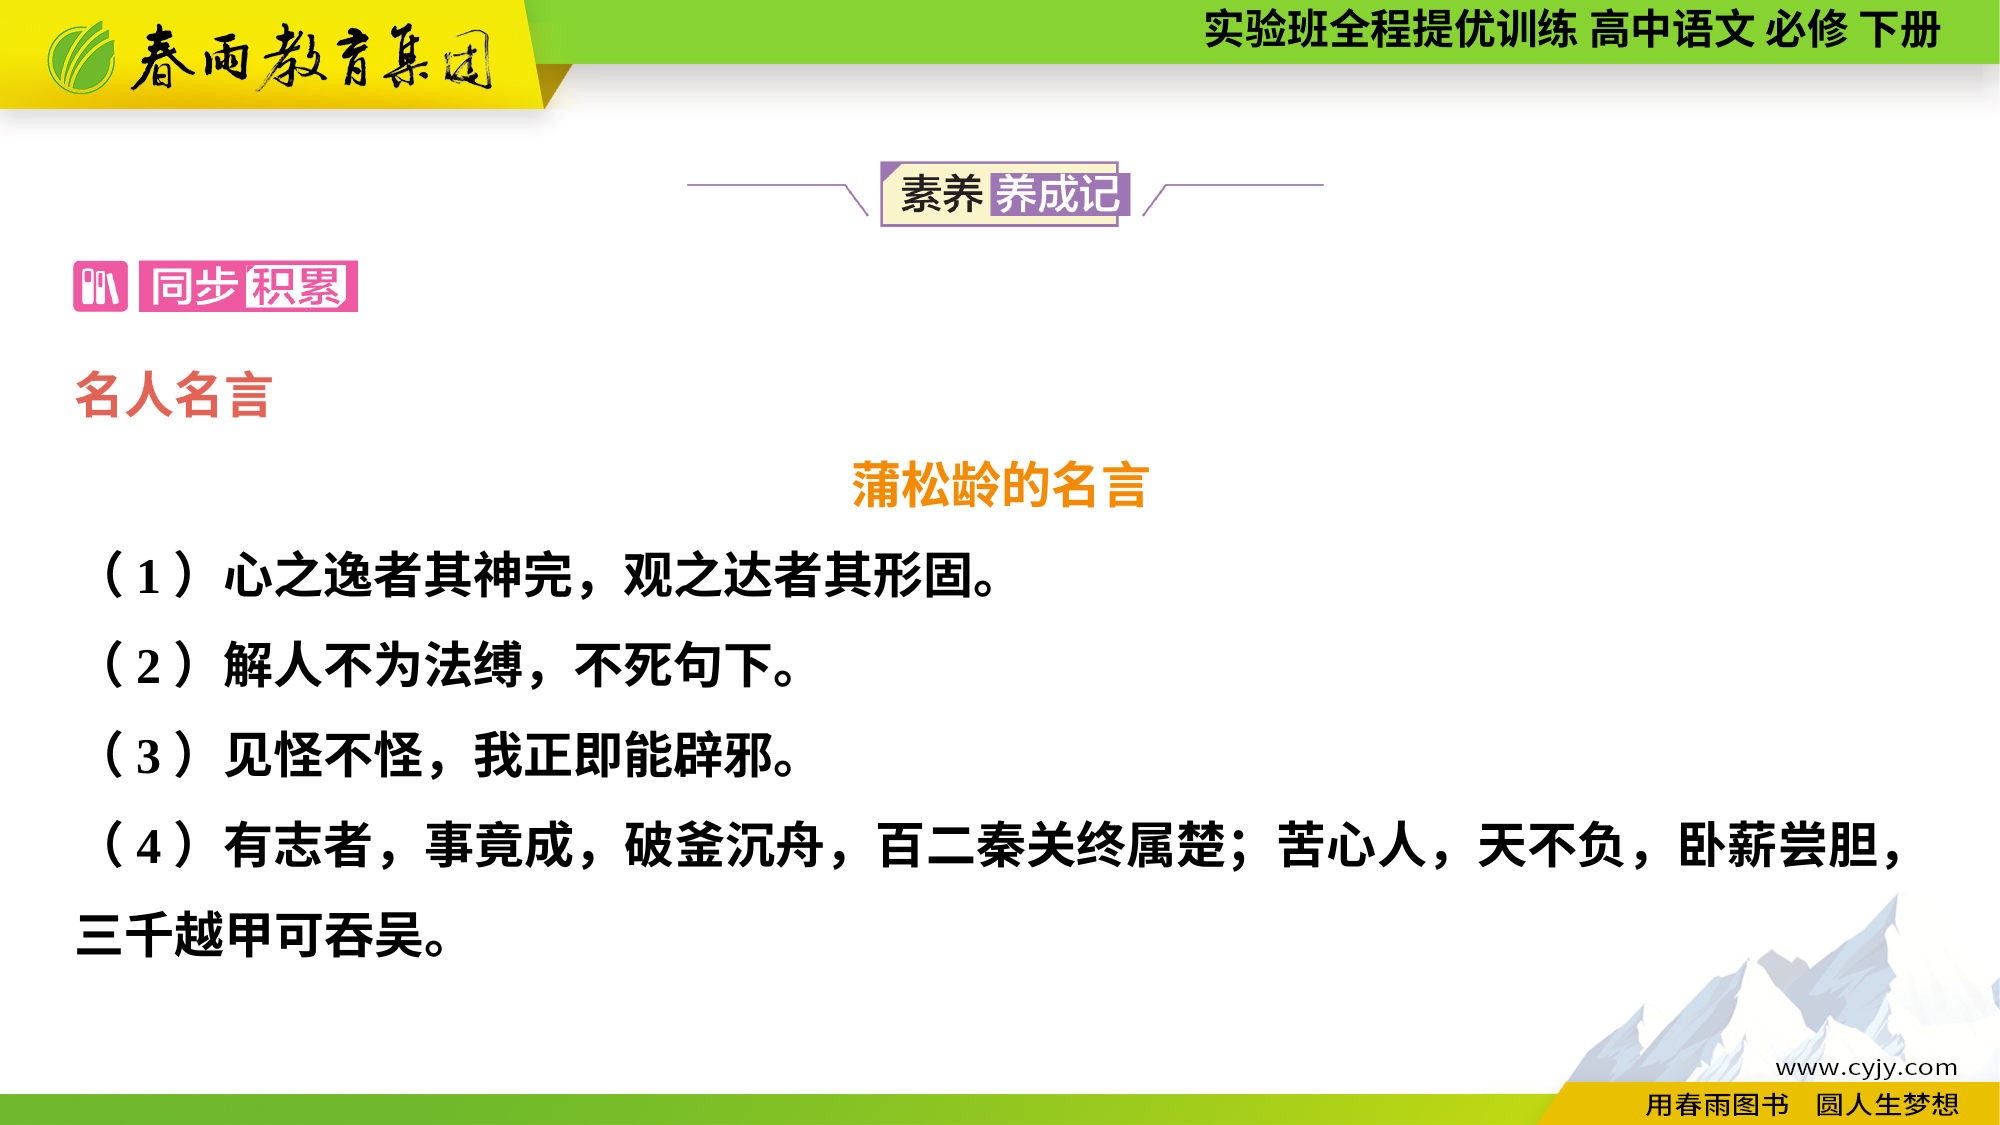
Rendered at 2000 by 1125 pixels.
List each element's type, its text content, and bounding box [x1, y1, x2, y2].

list 名人名言 蒲松龄的名言 （1）心之逸者其神完，观之达者其形固。 （2）解人不为法缚，不死句下。 （3）见怪不怪，我正即能辟邪。 （4）有志者，事竟成，破釜沉舟，百二秦关终属楚；苦心人，天不负，卧薪尝胆，三千越甲可吞吴。 [59, 326, 1944, 967]
picture [0, 0, 2000, 1125]
